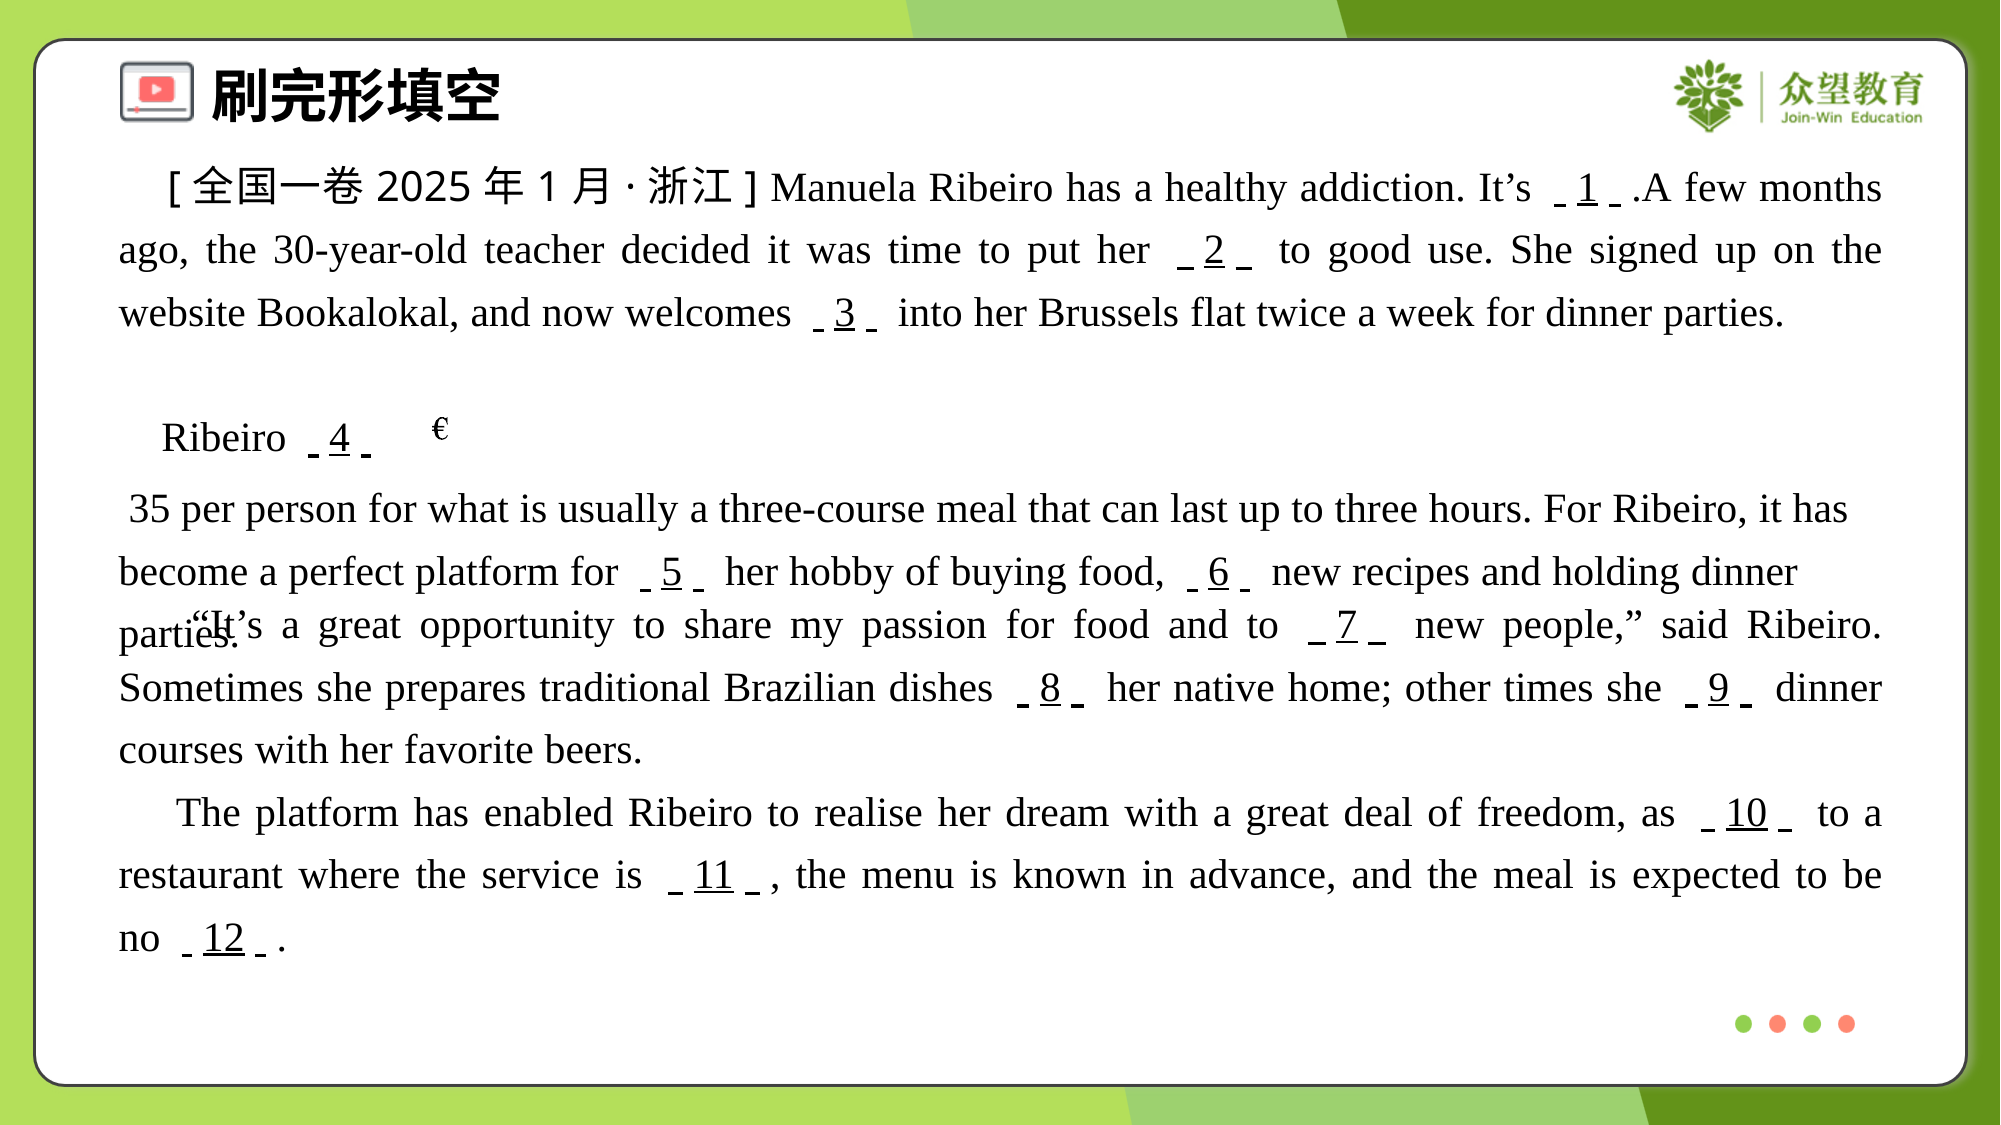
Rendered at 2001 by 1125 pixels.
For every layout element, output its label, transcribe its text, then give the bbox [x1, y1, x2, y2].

text_box Ribeiro . .4. . &4& 35 per person for what is usually a three-course meal that can last up to three hours. For Ribeiro, it has become a perfect platform for . .5. . her hobby of buying food, . .6. . new recipes and holding dinner parties. [118, 397, 1882, 580]
text_box [全国一卷2025年1月·浙江] Manuela Ribeiro has a healthy addiction. It’s . .1. ..A few months ago, the 30-year-old teacher decided it was time to put her . .2. . to good use. She signed up on the website Bookalokal, and now welcomes . .3. . into her Brussels flat twice a week for dinner parties. [118, 146, 1883, 392]
text_box “It’s a great opportunity to share my passion for food and to . .7. . new people,” said Ribeiro. Sometimes she prepares traditional Brazilian dishes . .8. . her native home; other times she . .9. . dinner courses with her favorite beers. The platform has enabled Ribeiro to realise her dream with a great deal of freedom, as . .10. . to a restaurant where the service is . .11. ., the menu is known in advance, and the meal is expected to be no . .12. .. [118, 584, 1883, 960]
picture [0, 0, 2000, 1125]
